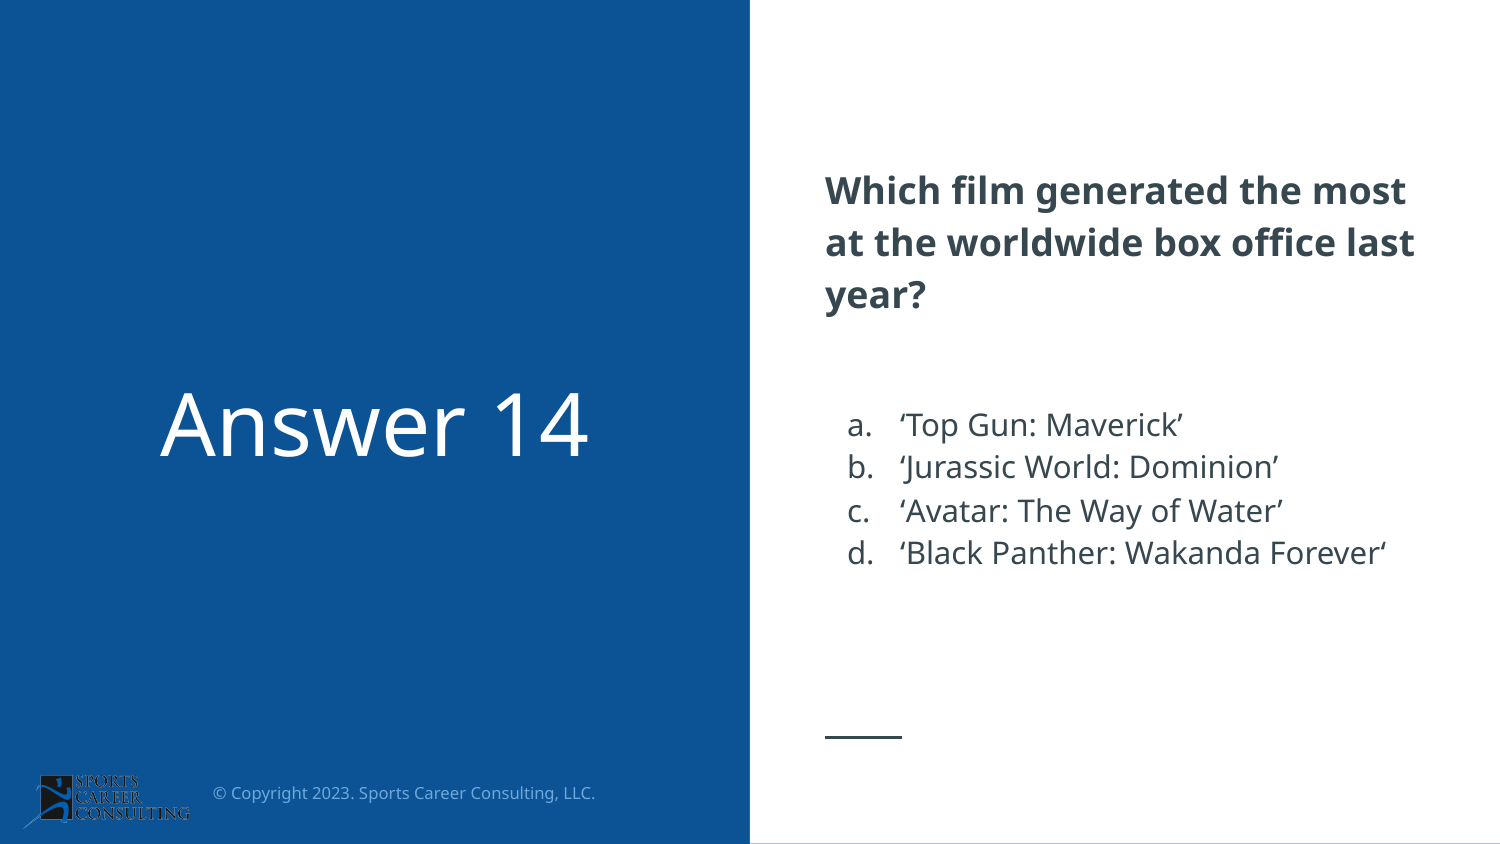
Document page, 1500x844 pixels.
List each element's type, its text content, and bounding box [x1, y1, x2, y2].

text_box © Copyright 2023. Sports Career Consulting, LLC. [197, 767, 750, 838]
picture [22, 774, 190, 829]
list Which film generated the most at the worldwide box office last year? ‘Top Gun: Maverick’ ‘Jurassic World: Dominion’ ‘Avatar: The Way of Water’ ‘Black Panther: Wakanda Forever‘ [810, 118, 1455, 725]
title Answer 14 [43, 298, 708, 546]
